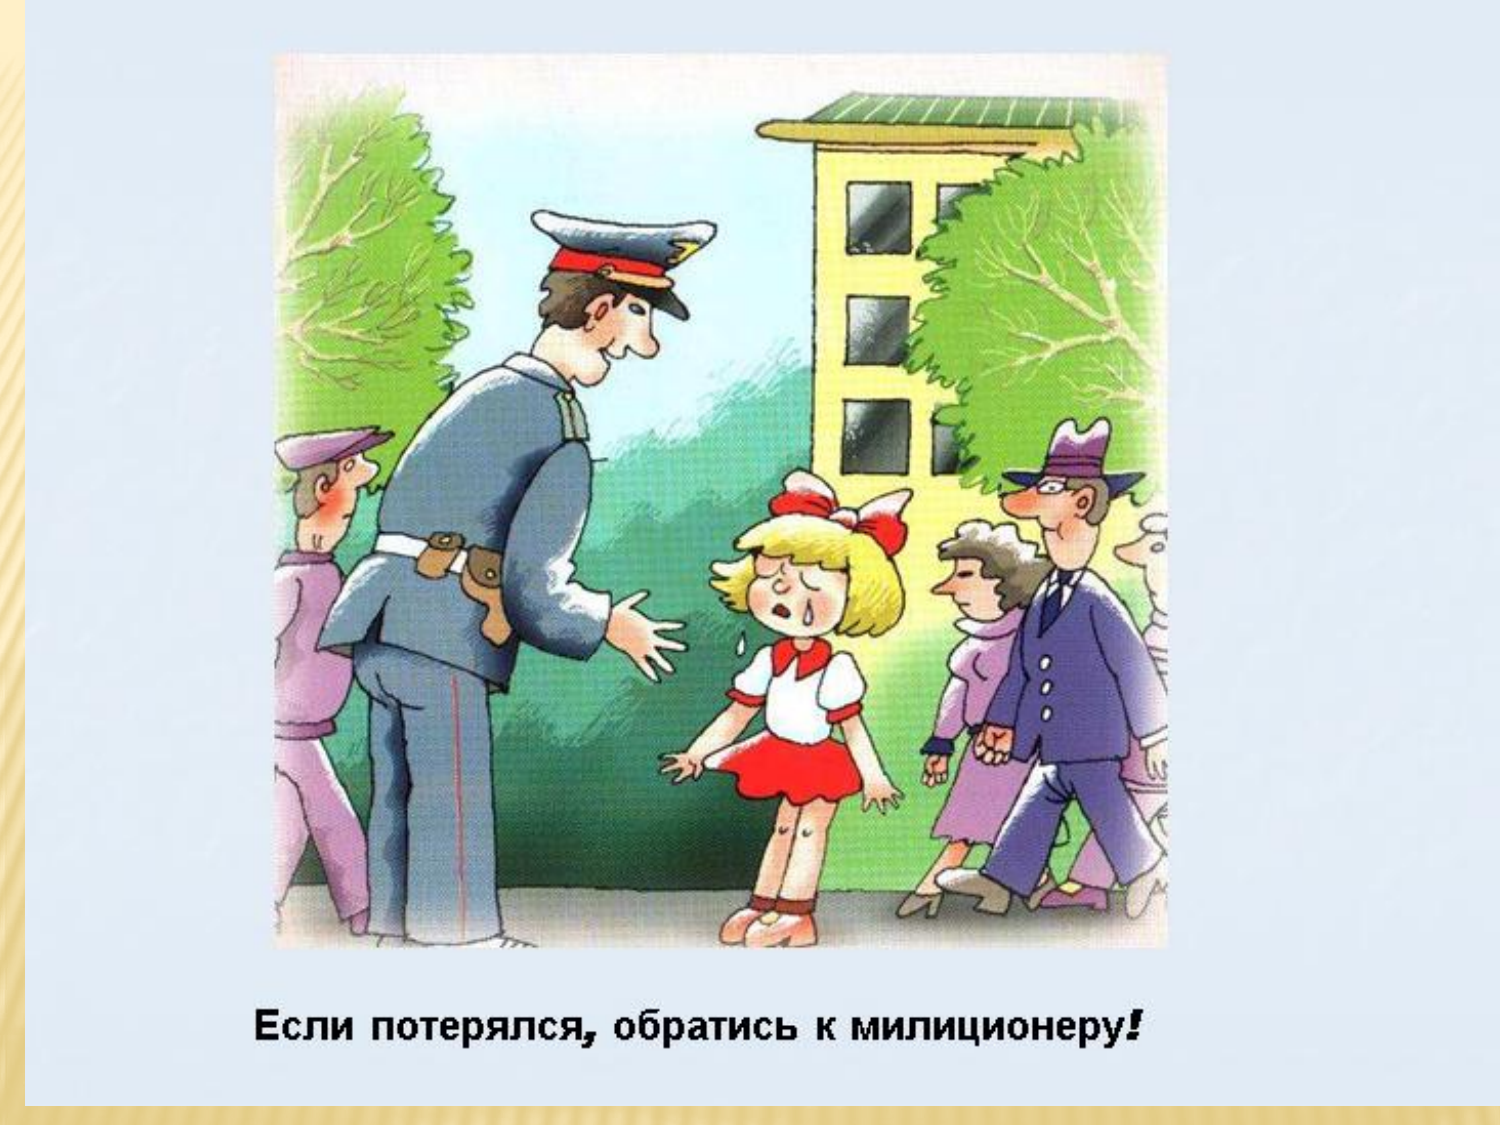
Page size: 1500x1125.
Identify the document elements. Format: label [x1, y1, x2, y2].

list [24, 0, 1500, 1107]
